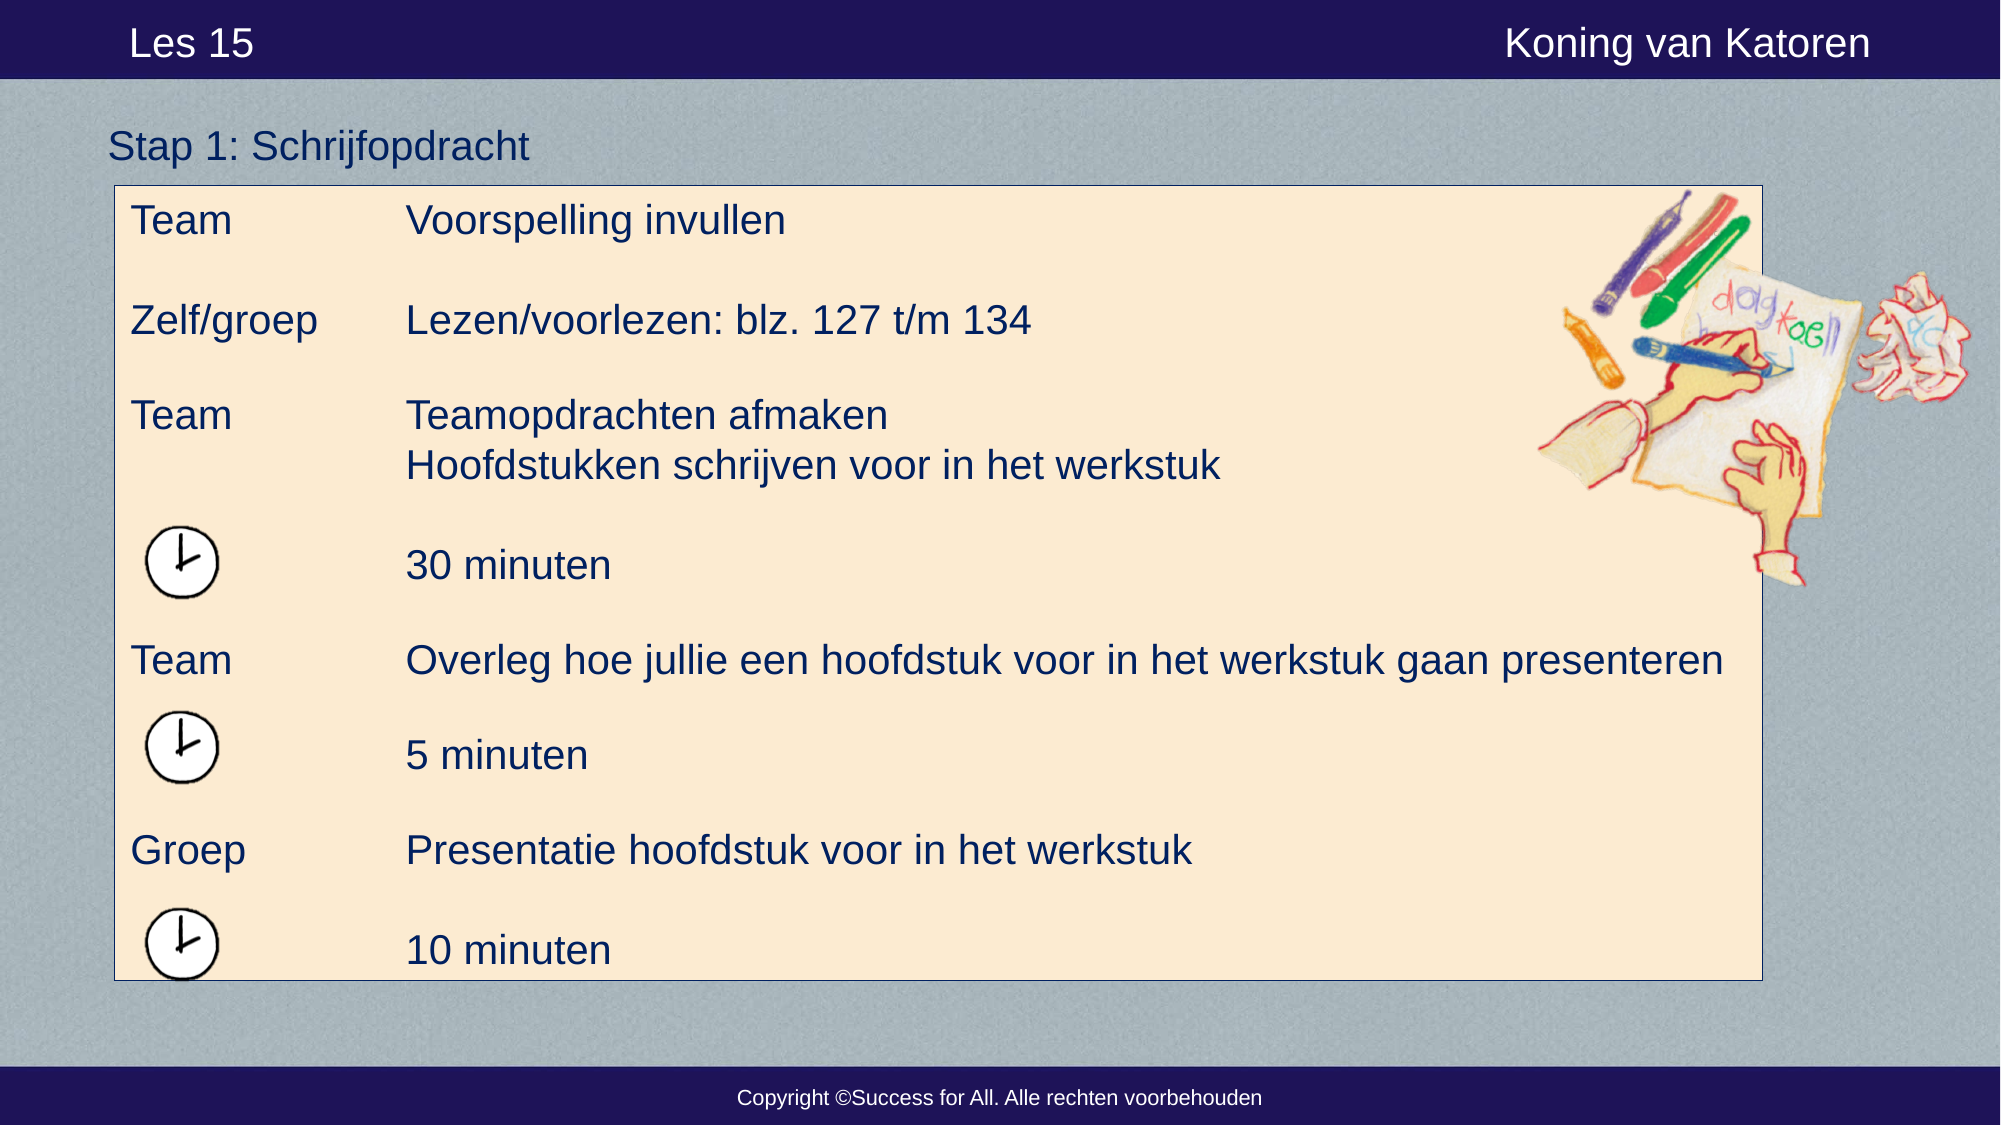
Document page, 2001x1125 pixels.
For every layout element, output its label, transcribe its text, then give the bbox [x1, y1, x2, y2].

picture [0, 0, 2001, 1125]
text_box Stap 1: Schrijfopdracht [92, 111, 886, 177]
text_box Copyright ©Success for All. Alle rechten voorbehouden [0, 1076, 2000, 1125]
text_box Koning van Katoren [999, 8, 1886, 73]
text_box Les 15 [114, 8, 354, 73]
text_box Team Voorspelling invullen Zelf/groep Lezen/voorlezen: blz. 127 t/m 134 Team Teamopdrachten afmaken Hoofdstukken schrijven voor in het werkstuk 30 minuten Team Overleg hoe jullie een hoofdstuk voor in het werkstuk gaan presenteren 5 minuten Groep Presentatie hoofdstuk voor in het werkstuk 10 minuten [114, 185, 1763, 981]
